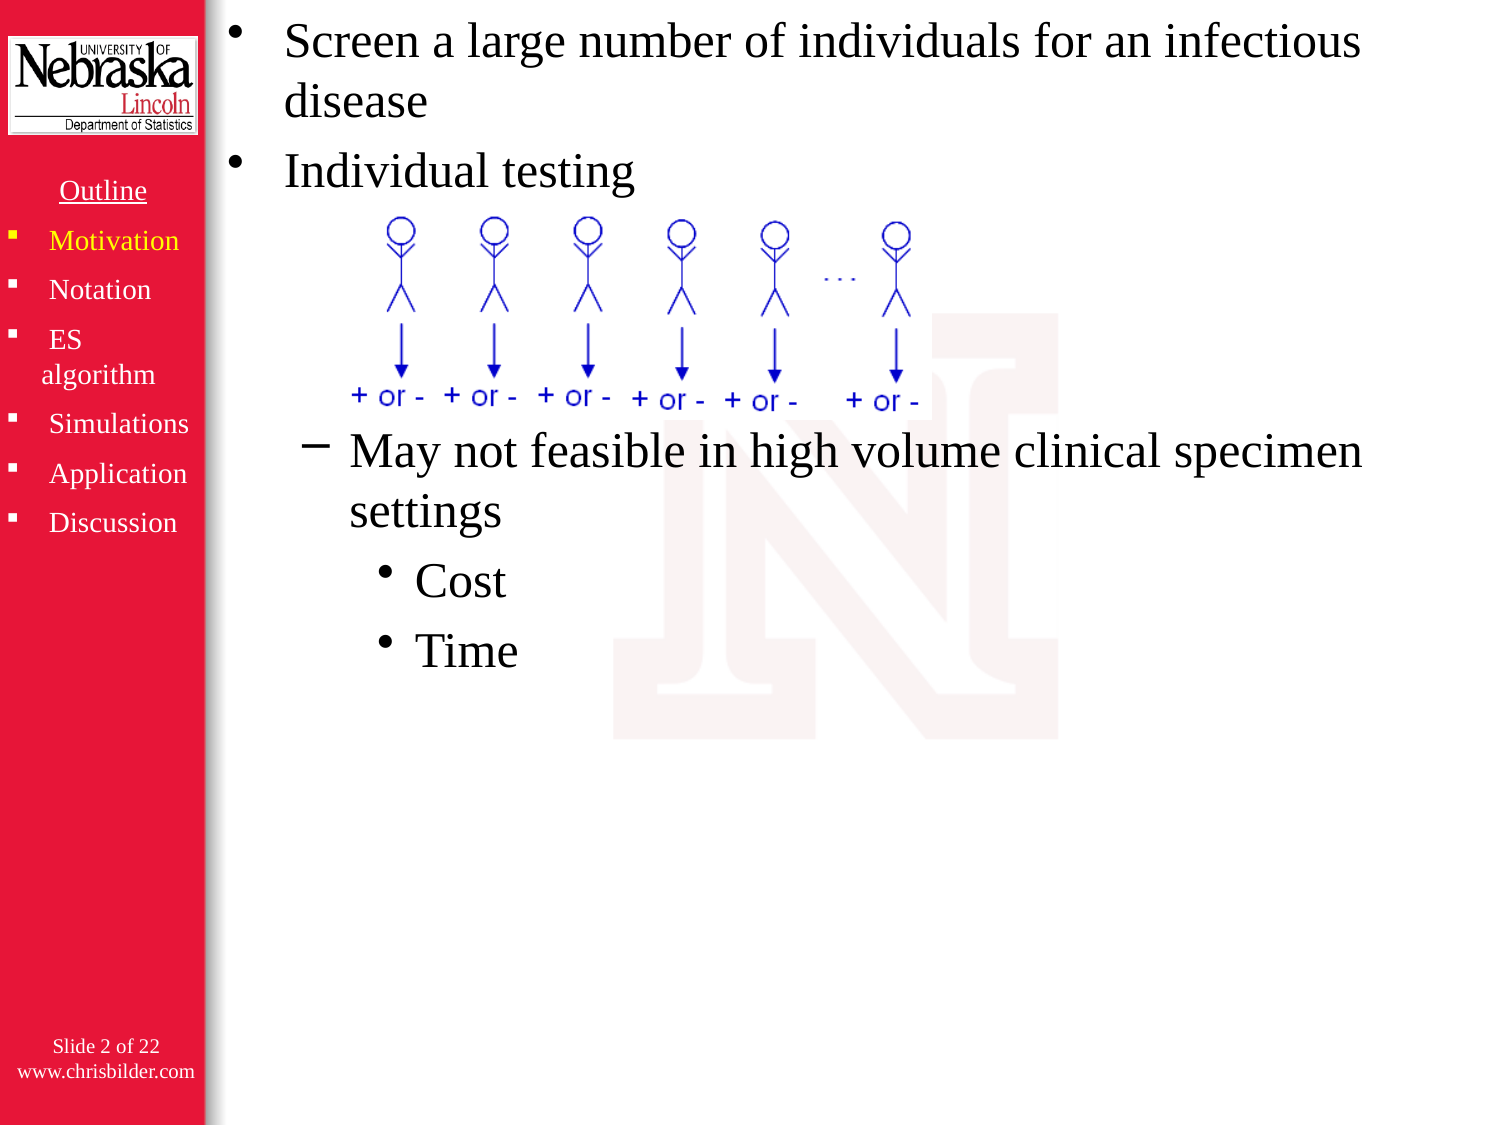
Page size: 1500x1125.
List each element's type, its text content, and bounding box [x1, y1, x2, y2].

list Screen a large number of individuals for an infectious disease Individual testing May not feasible in high volume clinical specimen settings Cost Time [212, 0, 1500, 1100]
text_box Outline Motivation Notation ES algorithm Simulations Application Discussion [5, 171, 201, 539]
picture [0, 0, 1500, 1125]
picture [337, 208, 932, 421]
